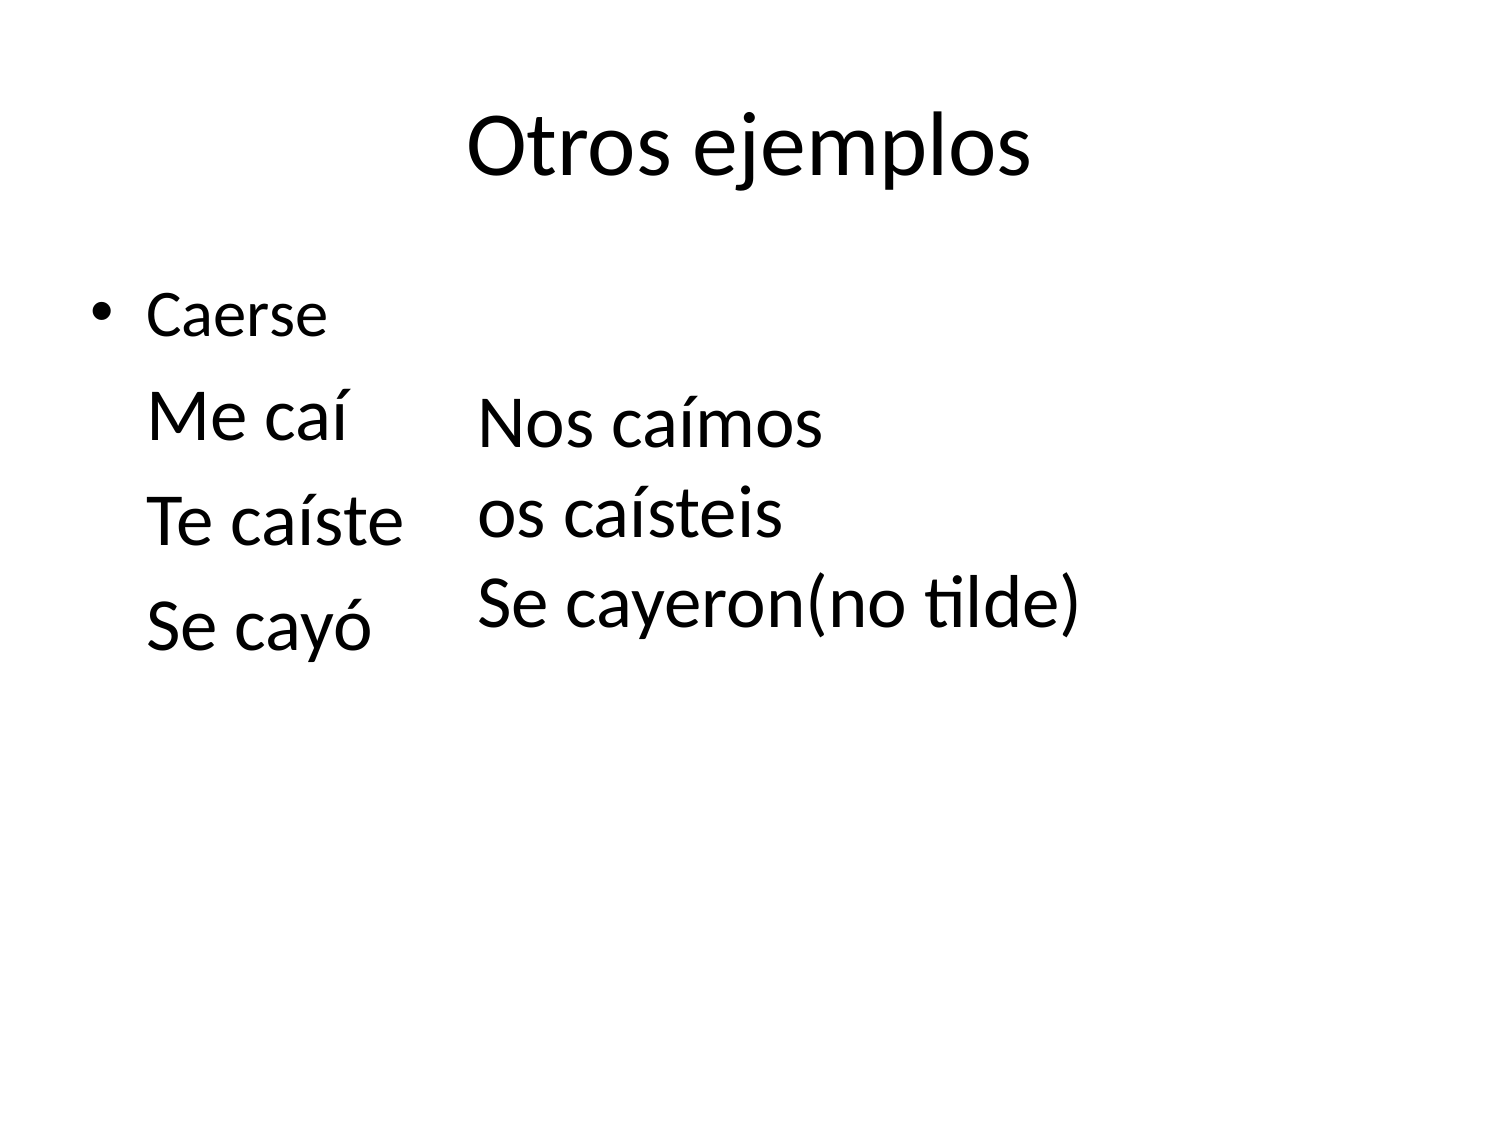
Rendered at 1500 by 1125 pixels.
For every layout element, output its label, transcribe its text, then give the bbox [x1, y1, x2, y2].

title Otros ejemplos [75, 45, 1425, 233]
text_box Nos caímos os caísteis Se cayeron(no tilde) [462, 274, 1300, 650]
list Caerse Me caí Te caíste Se cayó [75, 262, 1425, 1005]
